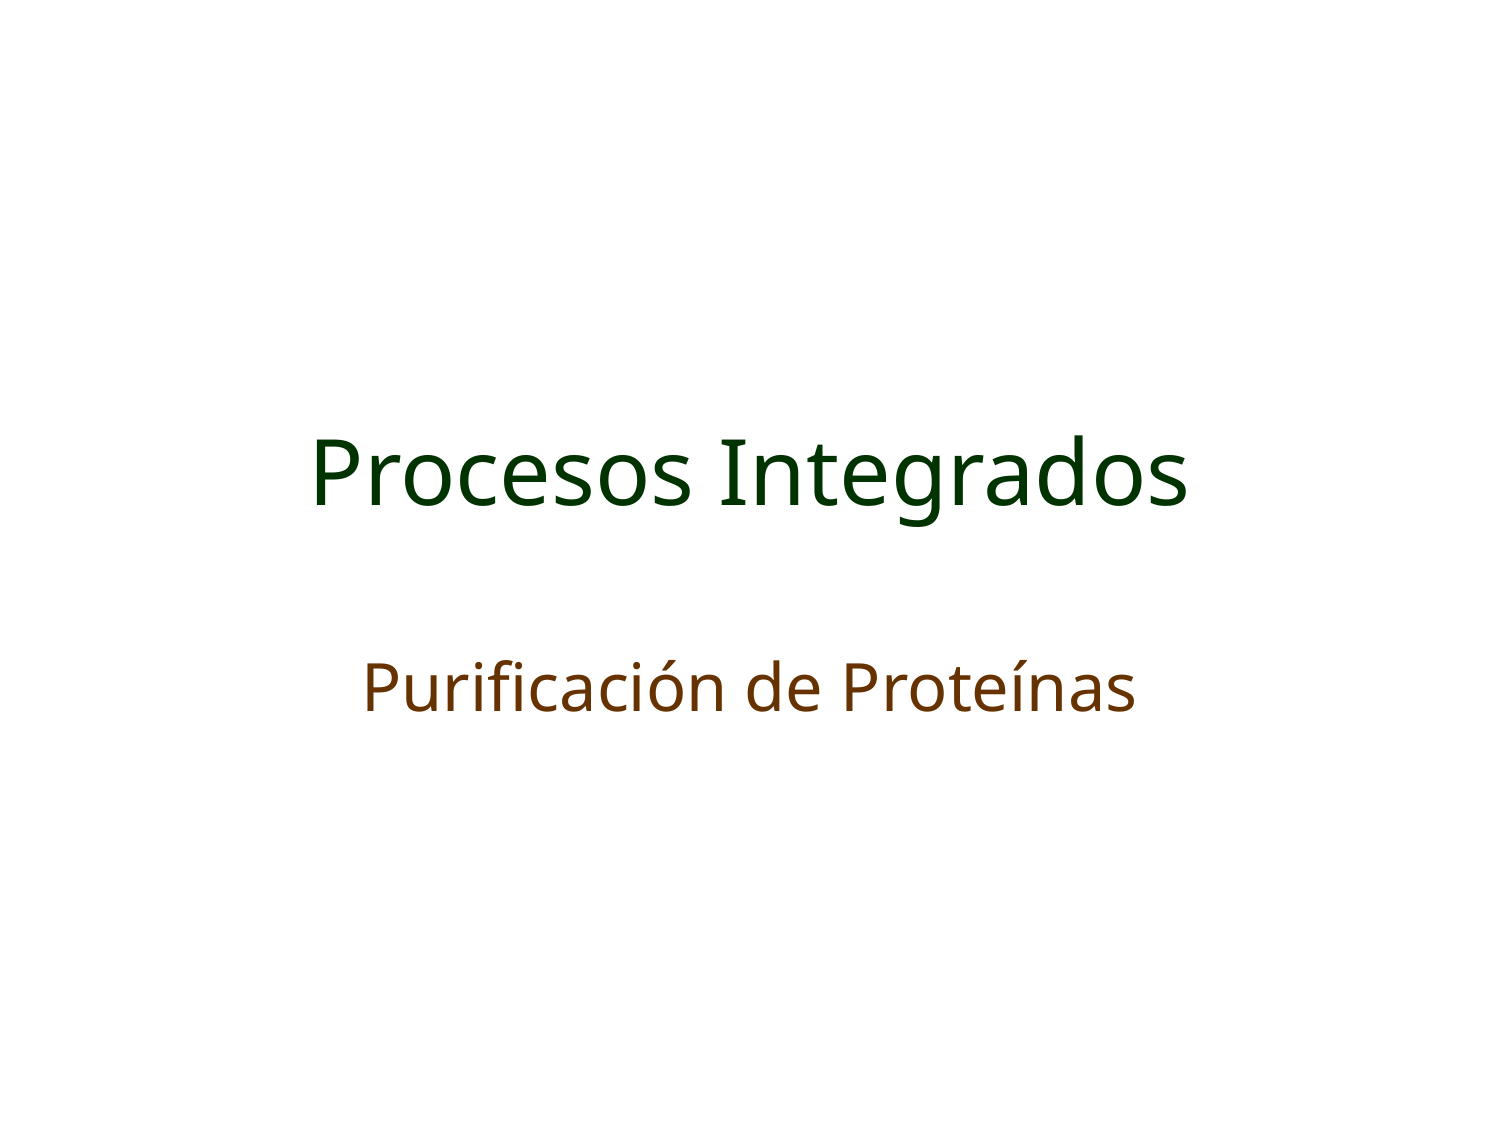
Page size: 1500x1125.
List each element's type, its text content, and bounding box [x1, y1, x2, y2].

subtitle Purificación de Proteínas [224, 637, 1276, 926]
title Procesos Integrados [112, 374, 1388, 563]
